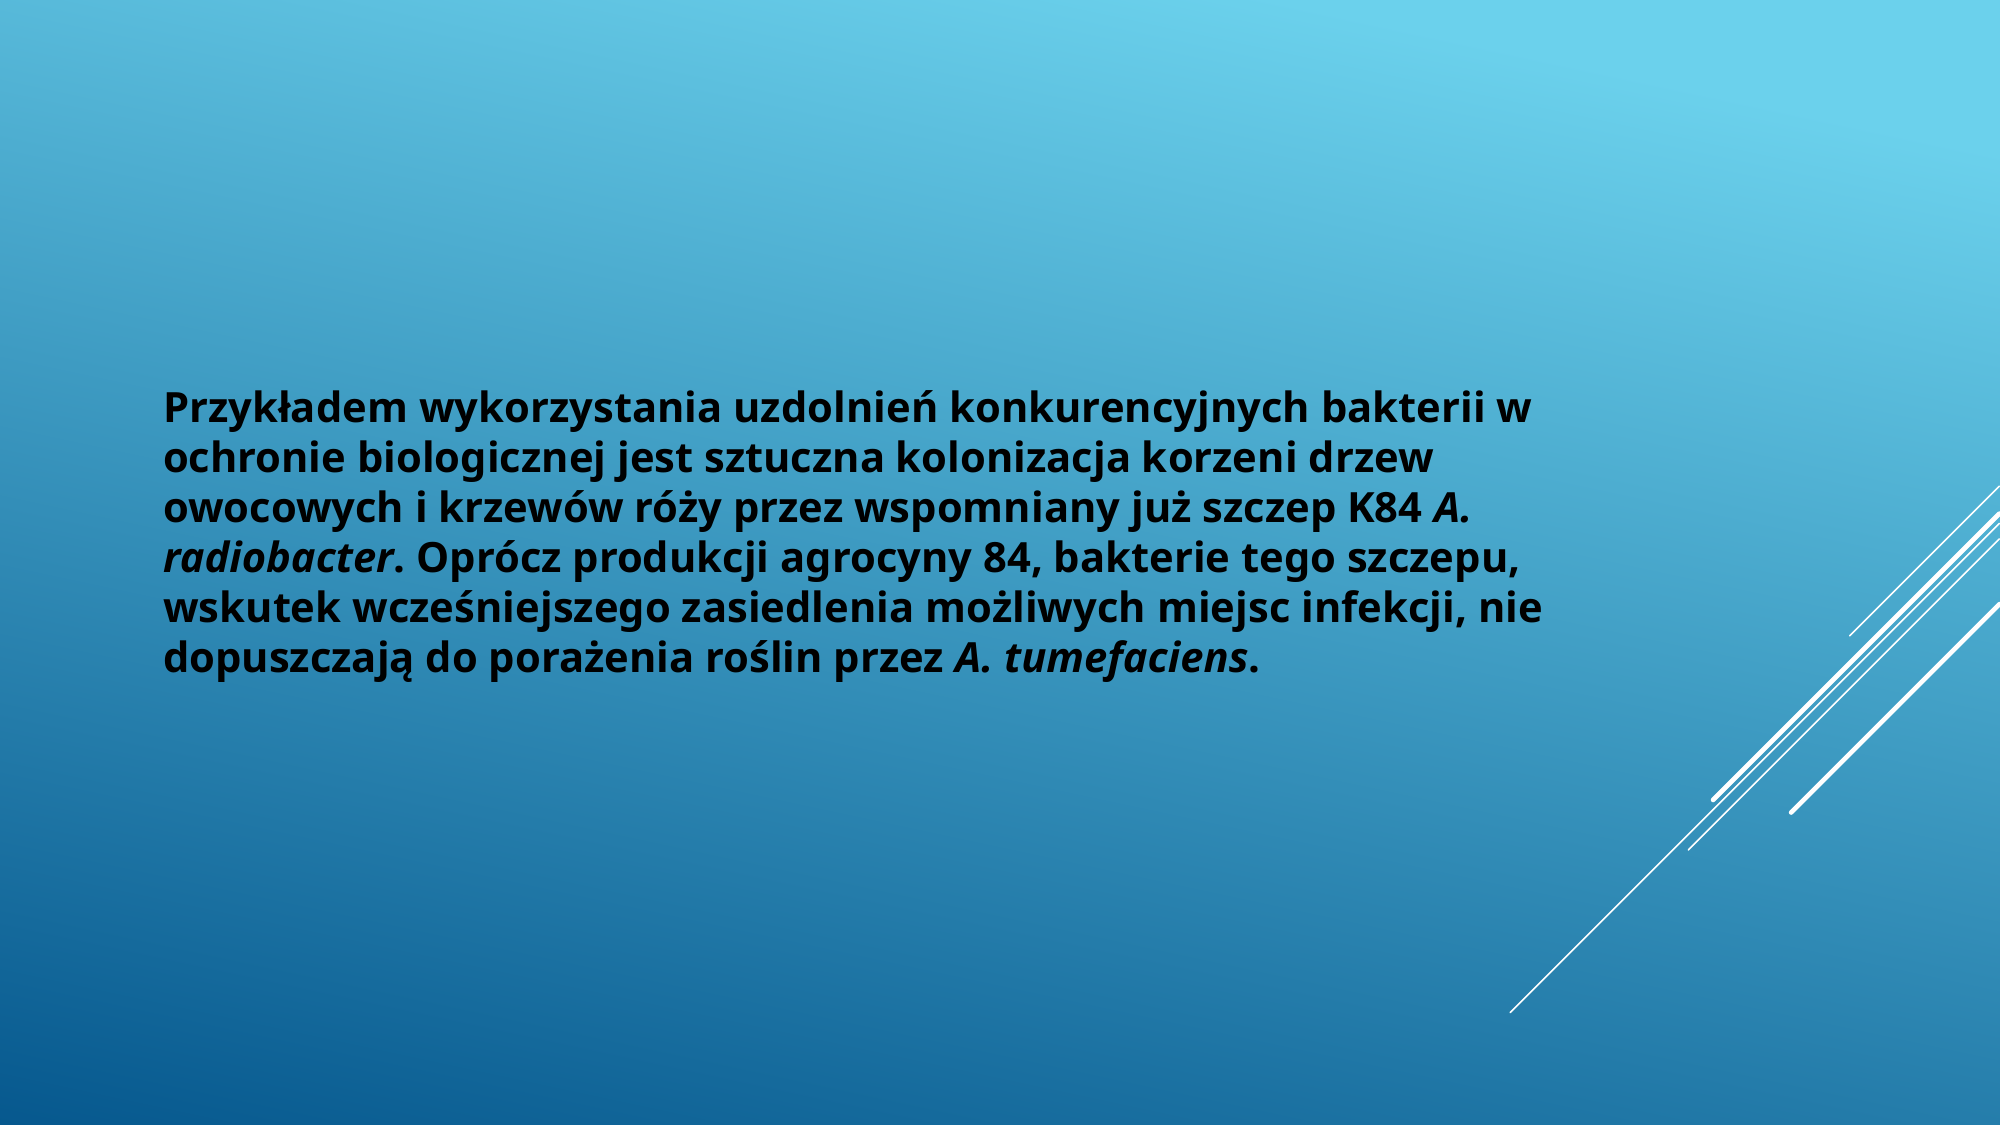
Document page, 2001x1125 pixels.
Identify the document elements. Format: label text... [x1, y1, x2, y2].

text_box Przykładem wykorzystania uzdolnień konkurencyjnych bakterii w ochronie biologicznej jest sztuczna kolonizacja korzeni drzew owocowych i krzewów róży przez wspomniany już szczep K84 A. radiobacter. Oprócz produkcji agrocyny 84, bakterie tego szczepu, wskutek wcześniejszego zasiedlenia możliwych miejsc infekcji, nie dopuszczają do porażenia roślin przez A. tumefaciens. [148, 373, 1684, 688]
